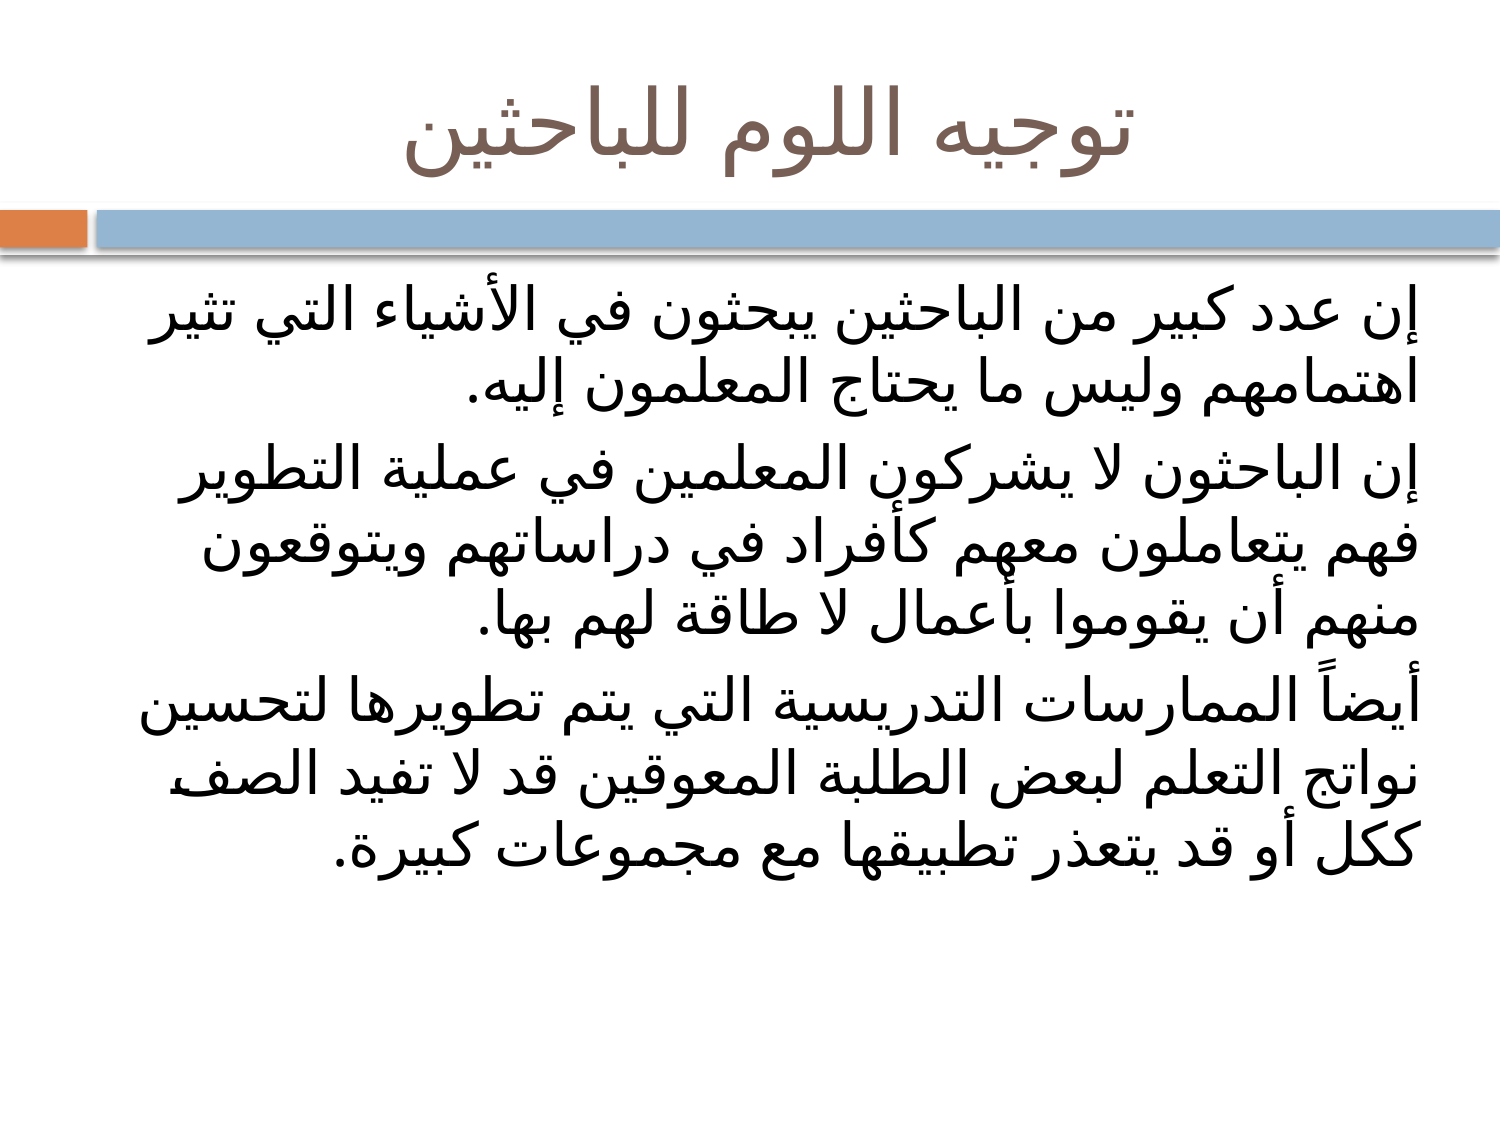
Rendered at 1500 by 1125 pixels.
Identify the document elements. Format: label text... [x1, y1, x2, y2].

list إن عدد كبير من الباحثين يبحثون في الأشياء التي تثير اهتمامهم وليس ما يحتاج المعلمون إليه. إن الباحثون لا يشركون المعلمين في عملية التطوير فهم يتعاملون معهم كأفراد في دراساتهم ويتوقعون منهم أن يقوموا بأعمال لا طاقة لهم بها. أيضاً الممارسات التدريسية التي يتم تطويرها لتحسين نواتج التعلم لبعض الطلبة المعوقين قد لا تفيد الصف ككل أو قد يتعذر تطبيقها مع مجموعات كبيرة. [100, 262, 1438, 1000]
title توجيه اللوم للباحثين [100, 37, 1438, 200]
